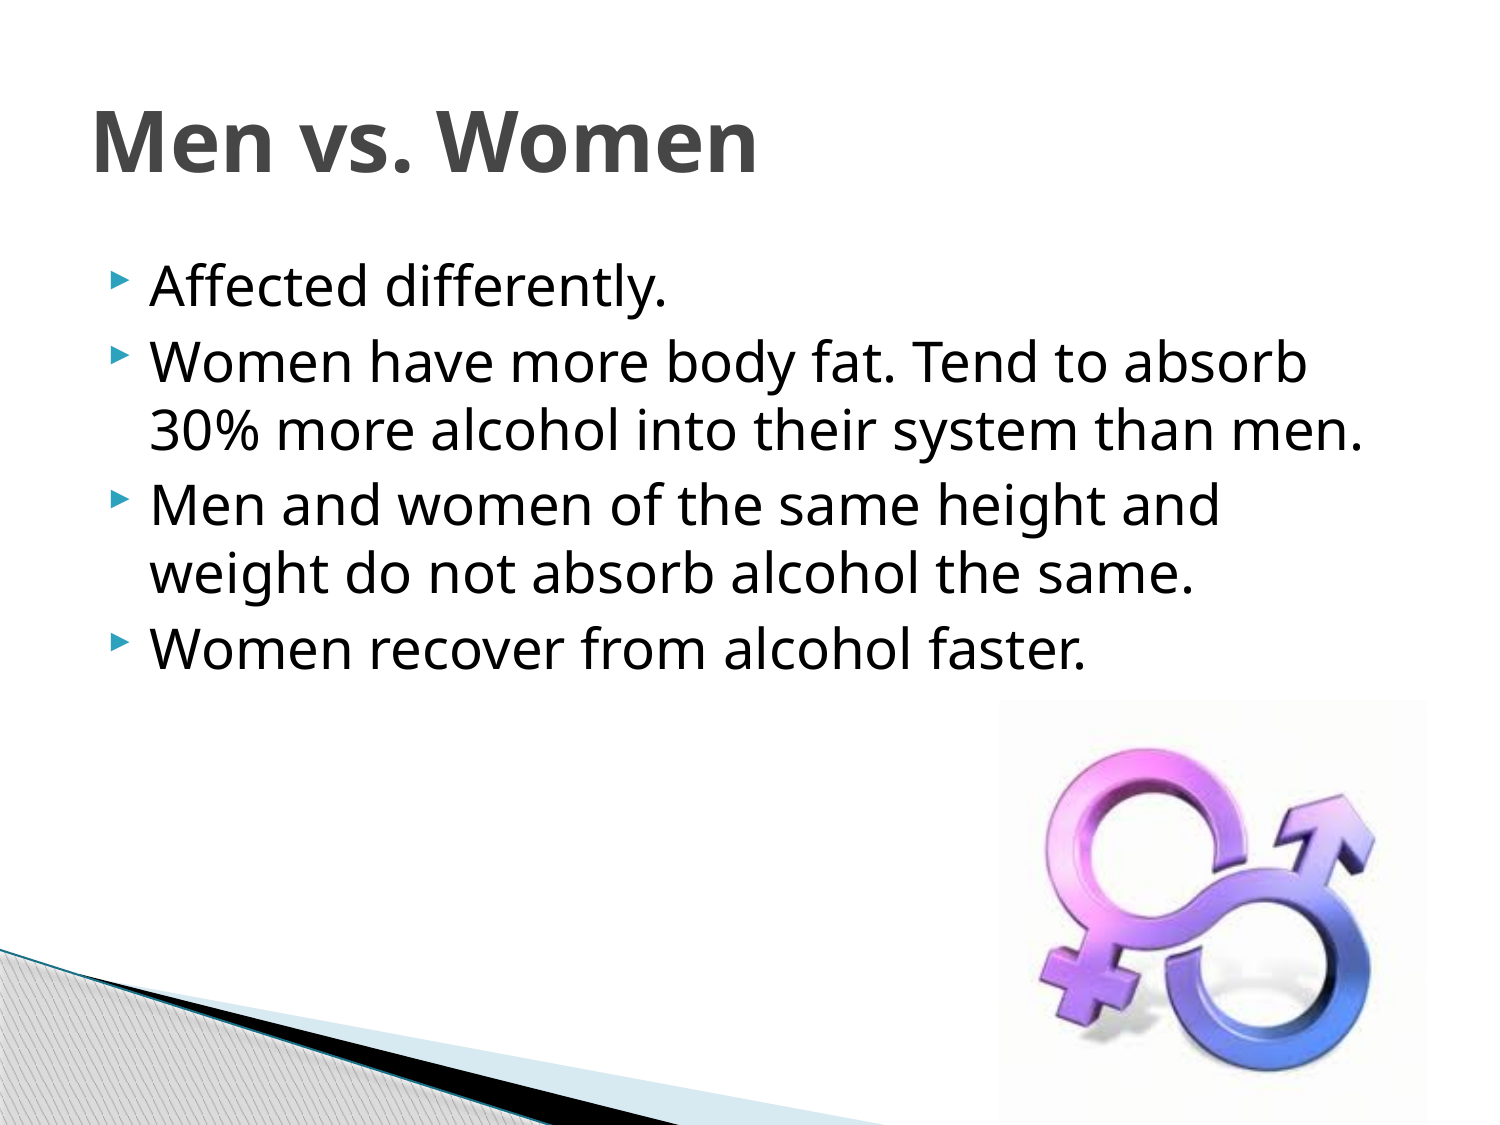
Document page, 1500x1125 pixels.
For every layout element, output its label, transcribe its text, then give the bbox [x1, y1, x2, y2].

title Men vs. Women [75, 45, 1425, 233]
picture [999, 700, 1427, 1125]
list Affected differently. Women have more body fat. Tend to absorb 30% more alcohol into their system than men. Men and women of the same height and weight do not absorb alcohol the same. Women recover from alcohol faster. [75, 243, 1425, 986]
